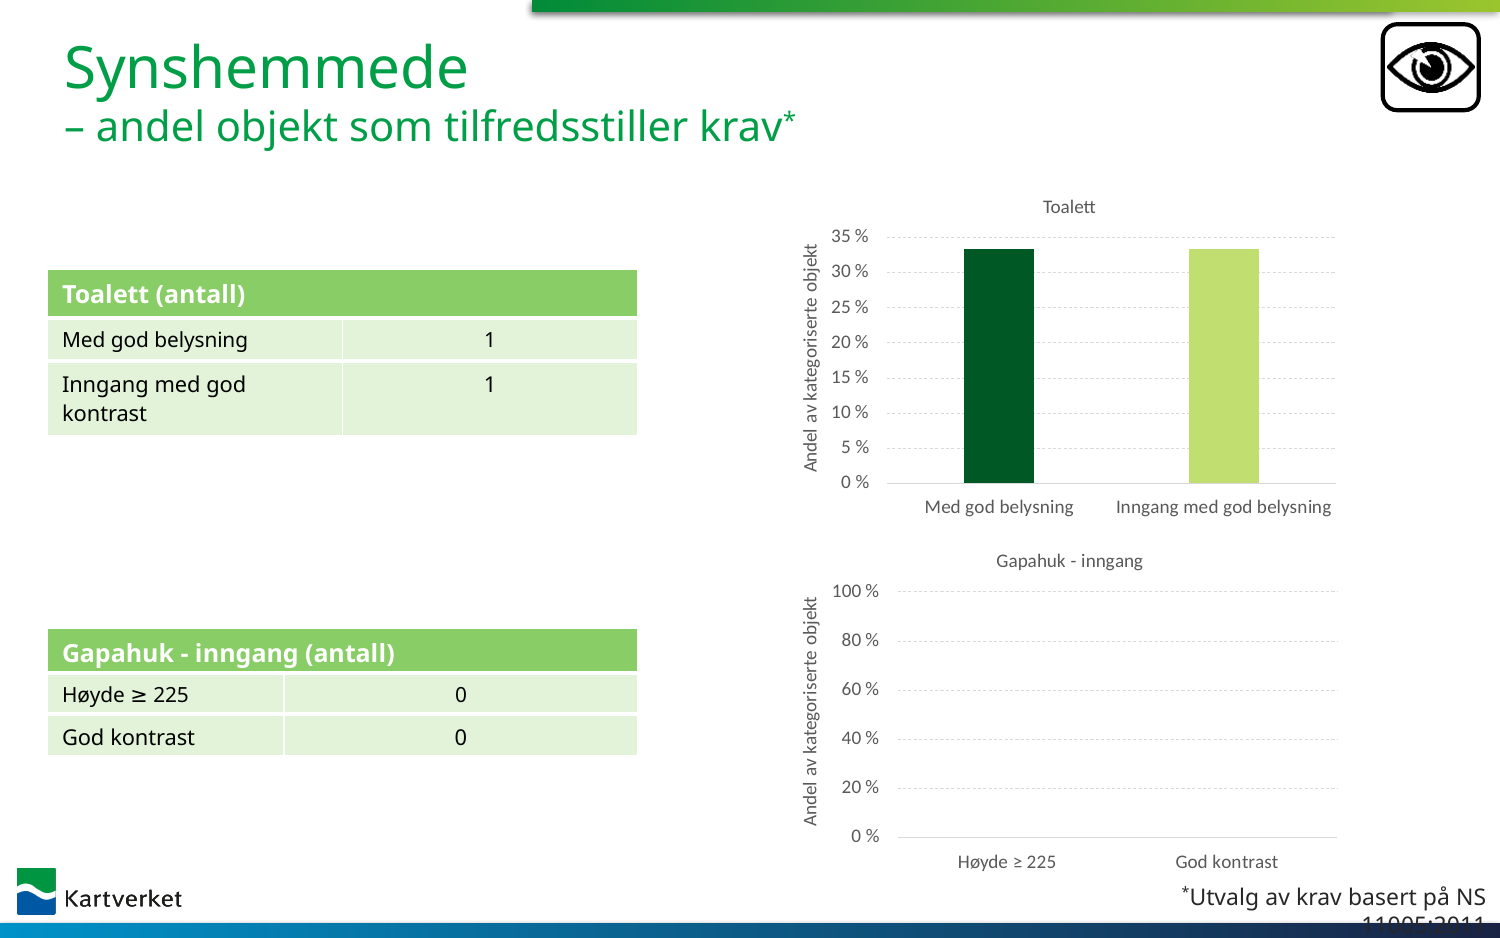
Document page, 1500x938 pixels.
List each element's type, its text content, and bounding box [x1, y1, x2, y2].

picture [791, 541, 1348, 880]
table_cell Inngang med god kontrast [48, 363, 342, 435]
table_cell Høyde ≥ 225 [48, 675, 283, 712]
table_cell God kontrast [48, 716, 283, 755]
table_header Gapahuk - inngang (antall) [48, 629, 637, 671]
text_box *Utvalg av krav basert på NS 11005:2011 [1068, 873, 1500, 938]
text_box Synshemmede – andel objekt som tilfredsstiller krav* [49, 24, 1431, 158]
table_cell Med god belysning [48, 320, 342, 359]
table_header Toalett (antall) [48, 270, 637, 316]
table_cell 0 [285, 716, 637, 755]
picture [791, 187, 1347, 526]
table_cell 1 [343, 363, 637, 435]
table_cell 0 [285, 675, 637, 712]
table_cell 1 [343, 320, 637, 359]
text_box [1382, 24, 1480, 111]
